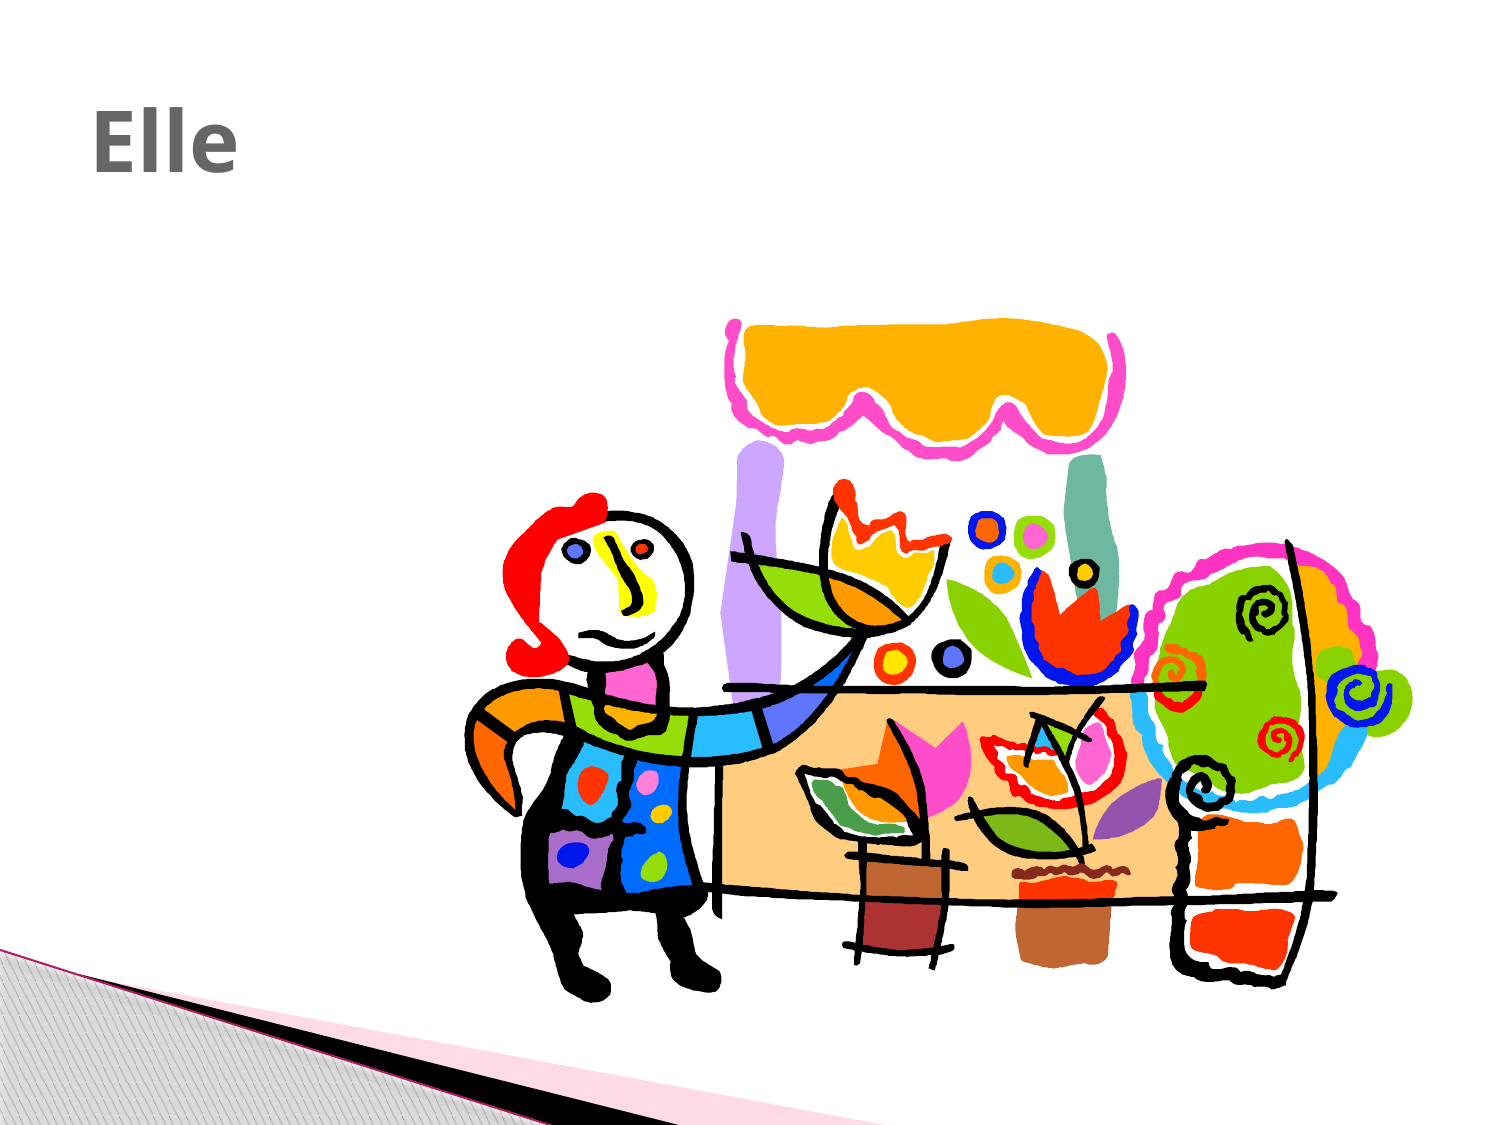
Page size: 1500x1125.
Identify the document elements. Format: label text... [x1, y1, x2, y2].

title Elle [75, 45, 1425, 233]
picture [462, 299, 1425, 1015]
